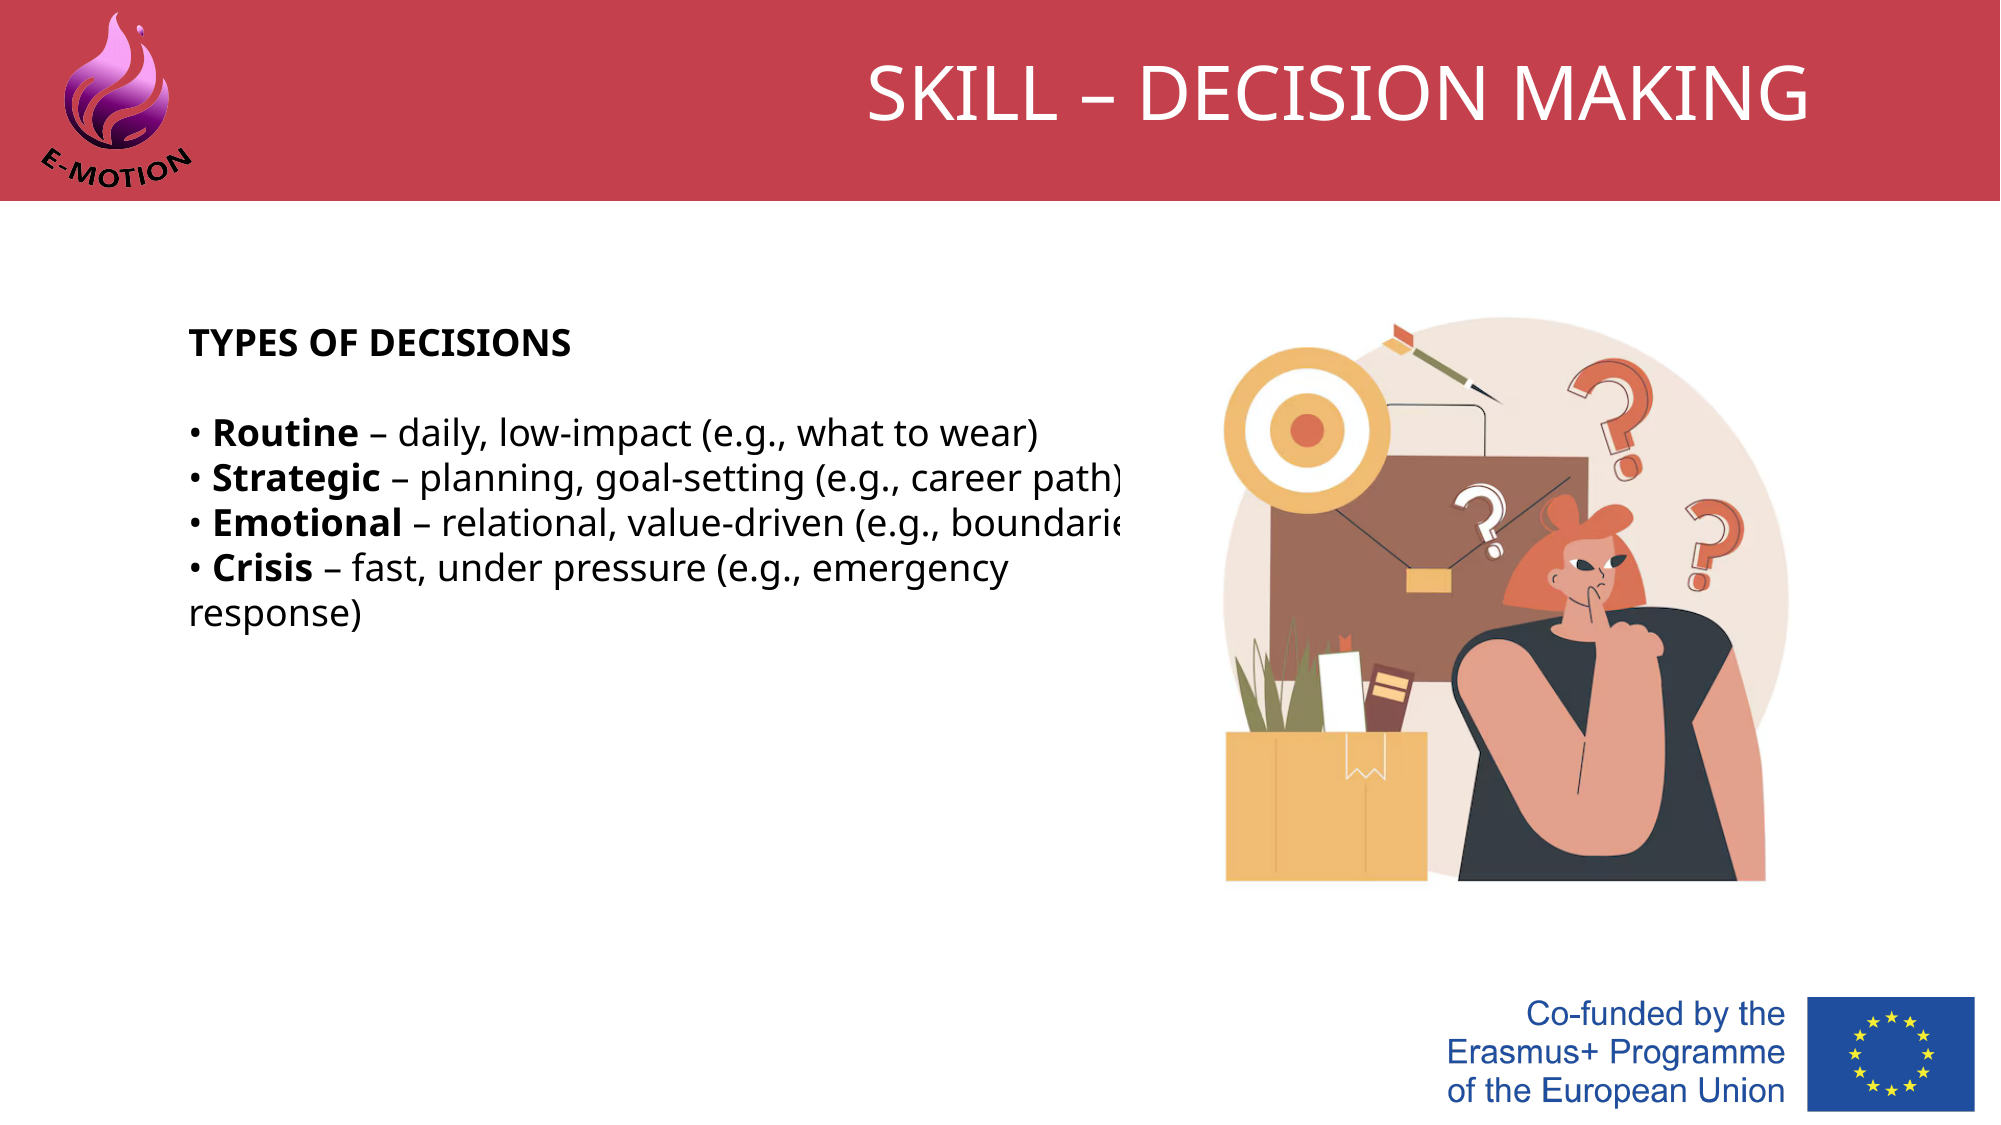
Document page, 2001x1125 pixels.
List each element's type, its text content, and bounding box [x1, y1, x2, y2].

text_box SKILL – DECISION MAKING [813, 36, 1827, 311]
picture [0, 0, 253, 247]
text_box TYPES OF DECISIONS • Routine – daily, low-impact (e.g., what to wear) • Strategic – planning, goal-setting (e.g., career path) • Emotional – relational, value-driven (e.g., boundaries) • Crisis – fast, under pressure (e.g., emergency response) [173, 311, 1120, 642]
picture [1120, 213, 1892, 986]
